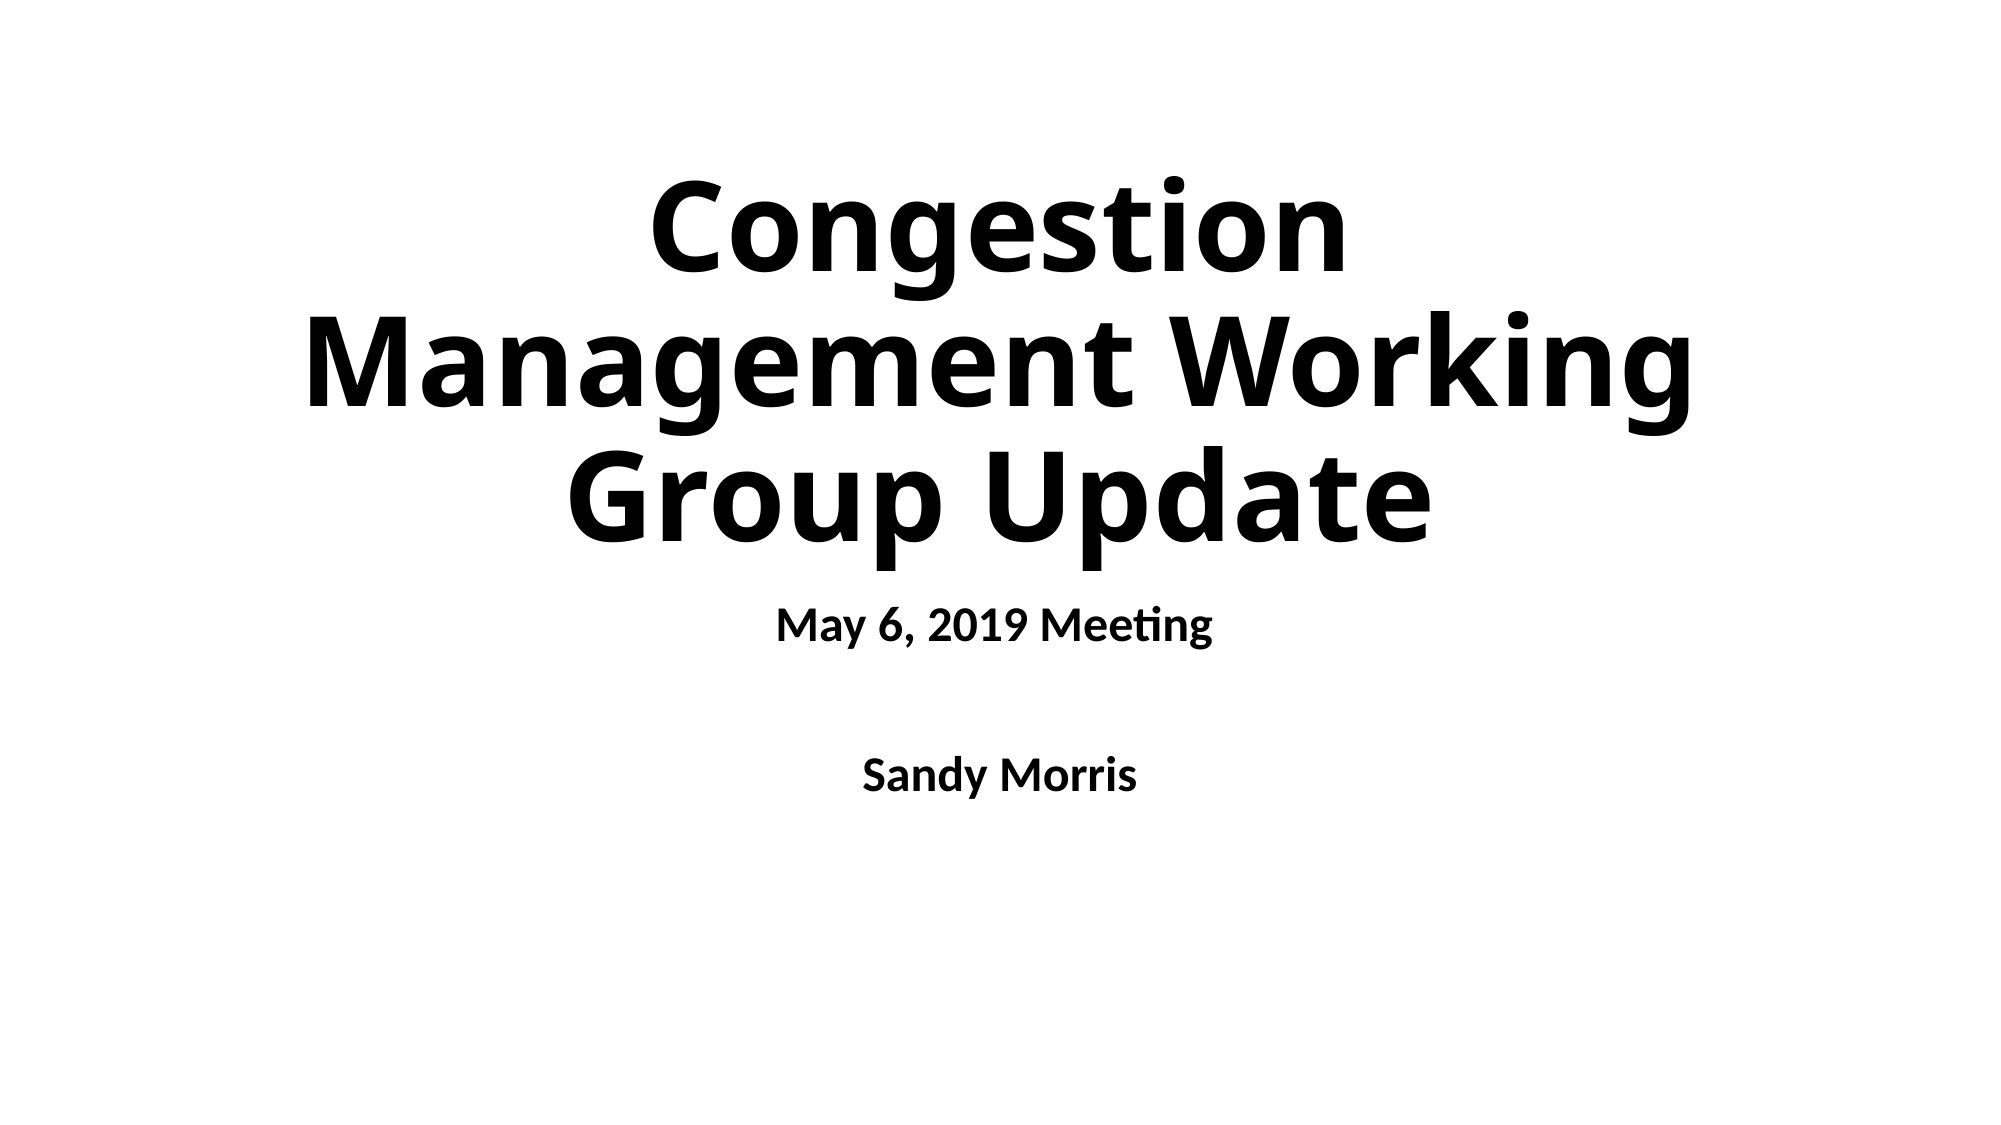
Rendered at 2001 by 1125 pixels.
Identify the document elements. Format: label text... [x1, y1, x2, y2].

subtitle May 6, 2019 Meeting Sandy Morris [249, 590, 1750, 863]
title Congestion Management Working Group Update [249, 184, 1750, 576]
